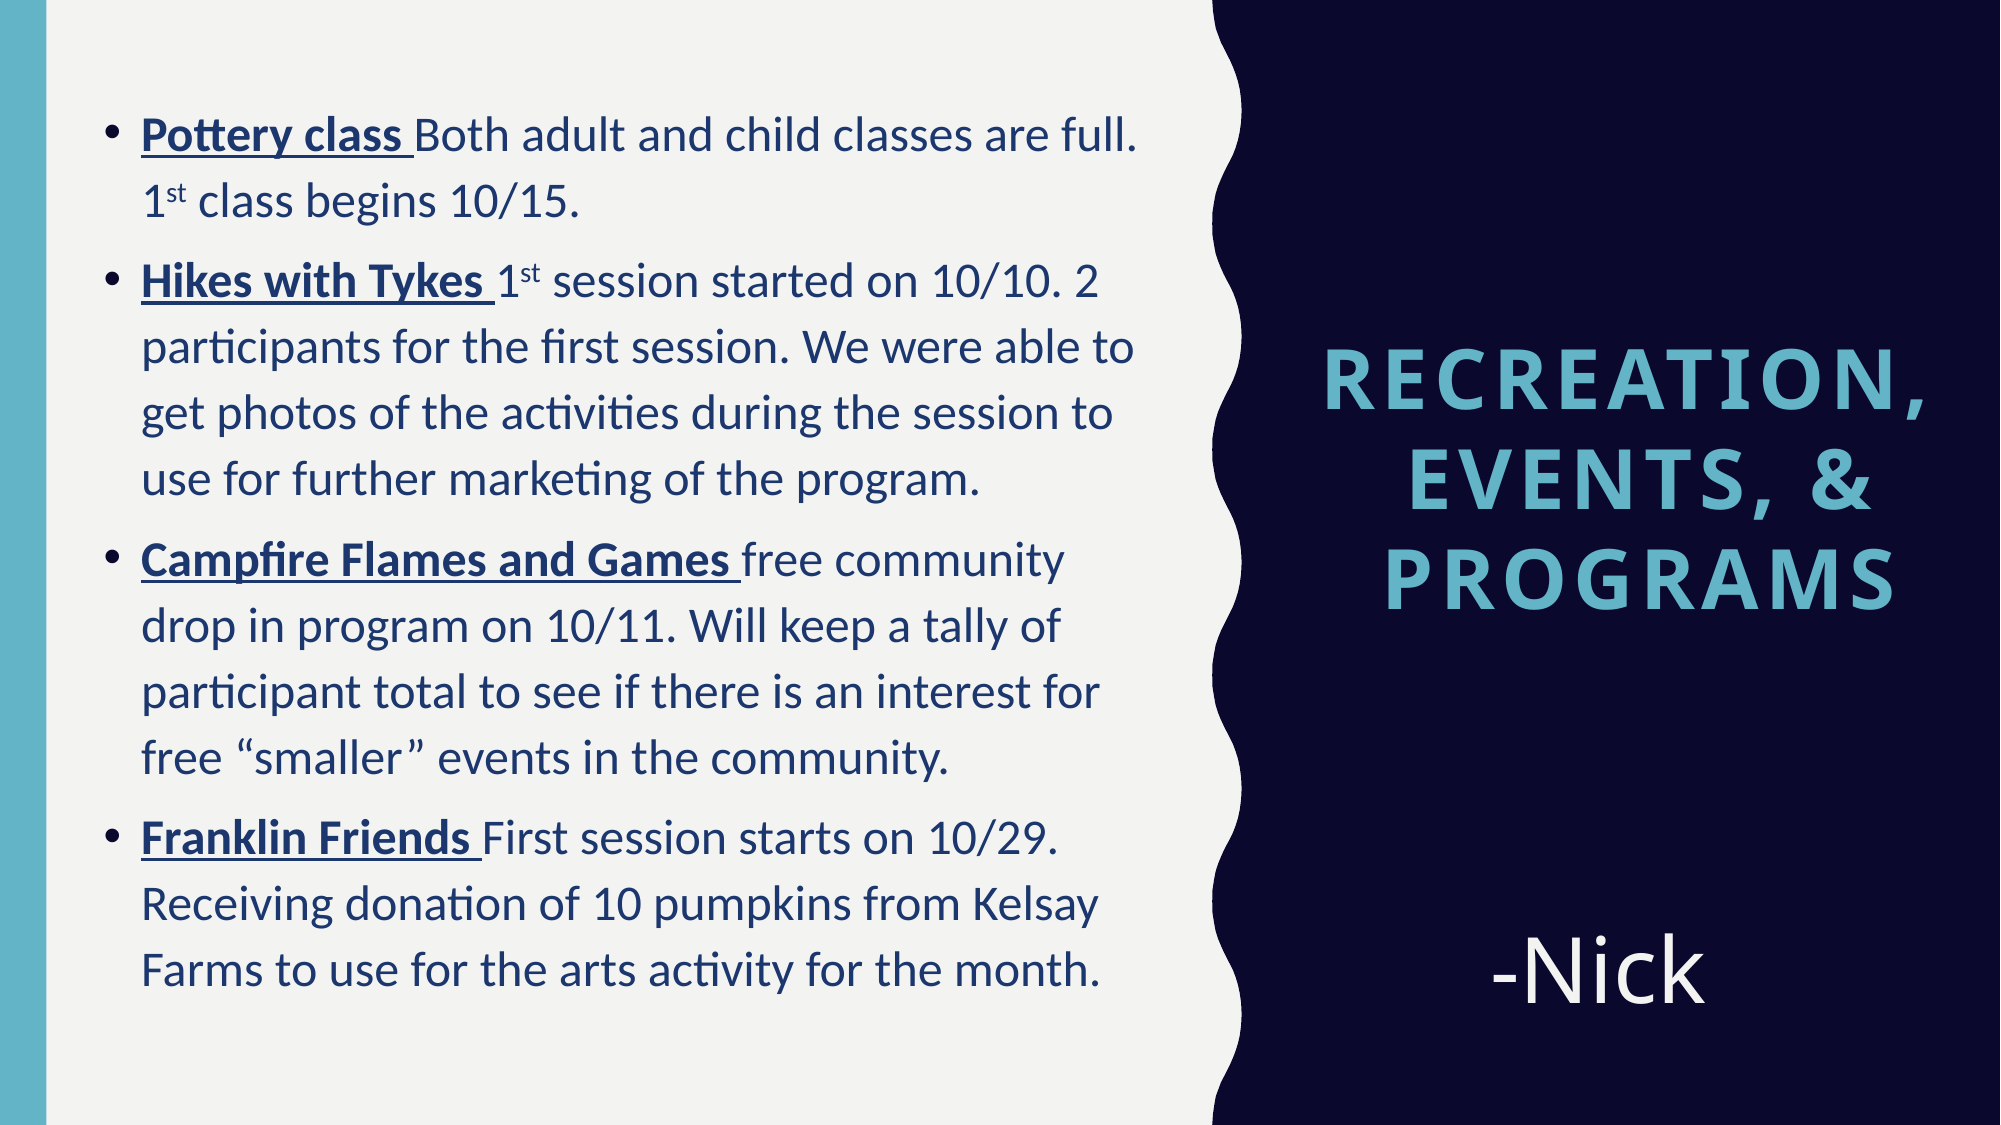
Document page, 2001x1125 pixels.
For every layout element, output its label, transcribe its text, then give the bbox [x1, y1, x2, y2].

list -Nick [1475, 882, 1983, 1125]
title RecreatioN, Events, & pROGRAMS [1227, 537, 2000, 734]
list Pottery class Both adult and child classes are full. 1st class begins 10/15. Hikes with Tykes 1st session started on 10/10. 2 participants for the first session. We were able to get photos of the activities during the session to use for further marketing of the program. Campfire Flames and Games free community drop in program on 10/11. Will keep a tally of participant total to see if there is an interest for free “smaller” events in the community. Franklin Friends First session starts on 10/29. Receiving donation of 10 pumpkins from Kelsay Farms to use for the arts activity for the month. [88, 87, 1179, 1038]
